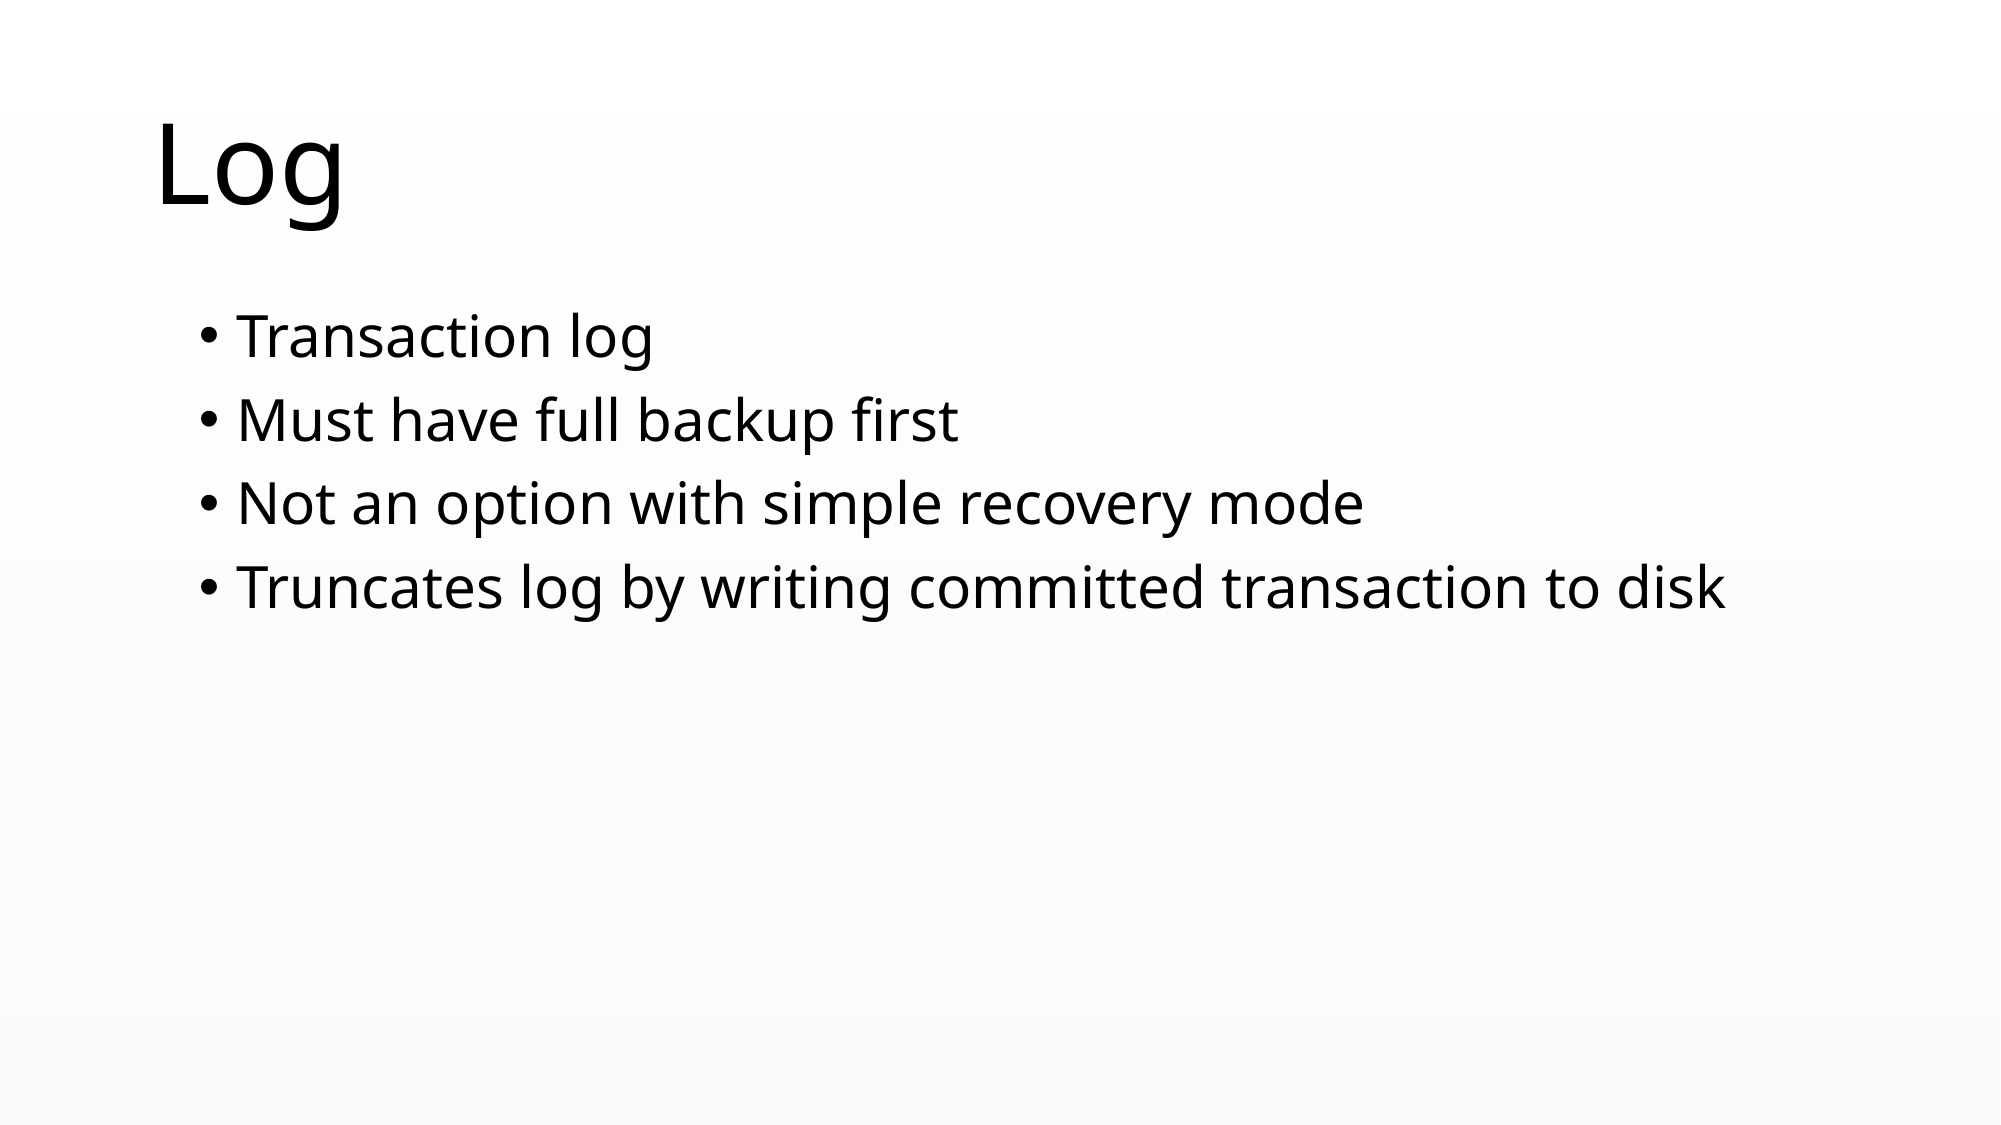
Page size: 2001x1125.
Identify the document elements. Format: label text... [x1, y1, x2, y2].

title Log [137, 59, 1863, 278]
list Transaction log Must have full backup first Not an option with simple recovery mode Truncates log by writing committed transaction to disk [183, 299, 1863, 1014]
